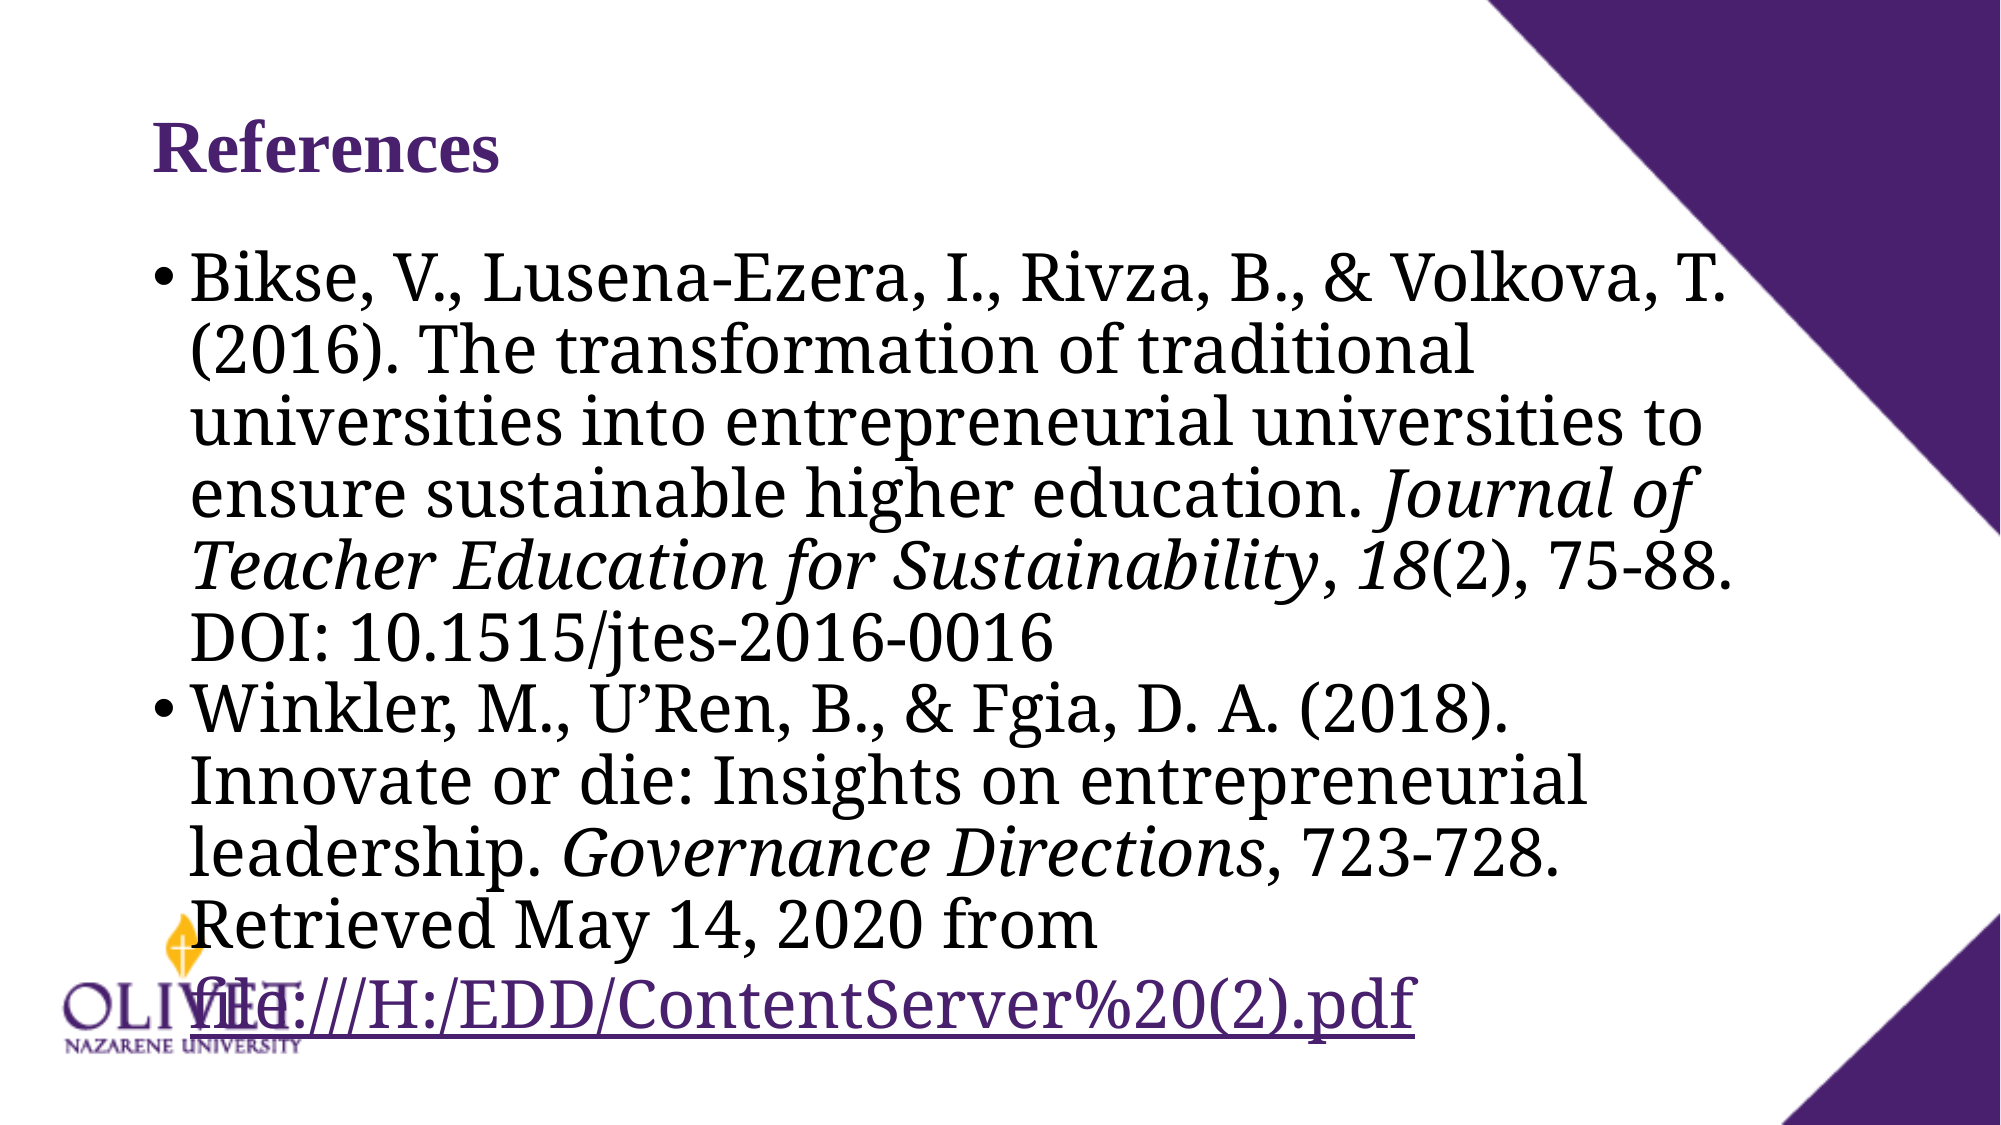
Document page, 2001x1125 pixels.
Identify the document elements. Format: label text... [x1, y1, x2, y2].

picture [0, 0, 2001, 1125]
title References [137, 59, 1629, 237]
list Bikse, V., Lusena-Ezera, I., Rivza, B., & Volkova, T. (2016). The transformation of traditional universities into entrepreneurial universities to ensure sustainable higher education. Journal of Teacher Education for Sustainability, 18(2), 75-88. DOI: 10.1515/jtes-2016-0016 Winkler, M., U’Ren, B., & Fgia, D. A. (2018). Innovate or die: Insights on entrepreneurial leadership. Governance Directions, 723-728. Retrieved May 14, 2020 from file:///H:/EDD/ContentServer%20(2).pdf [137, 236, 1772, 990]
